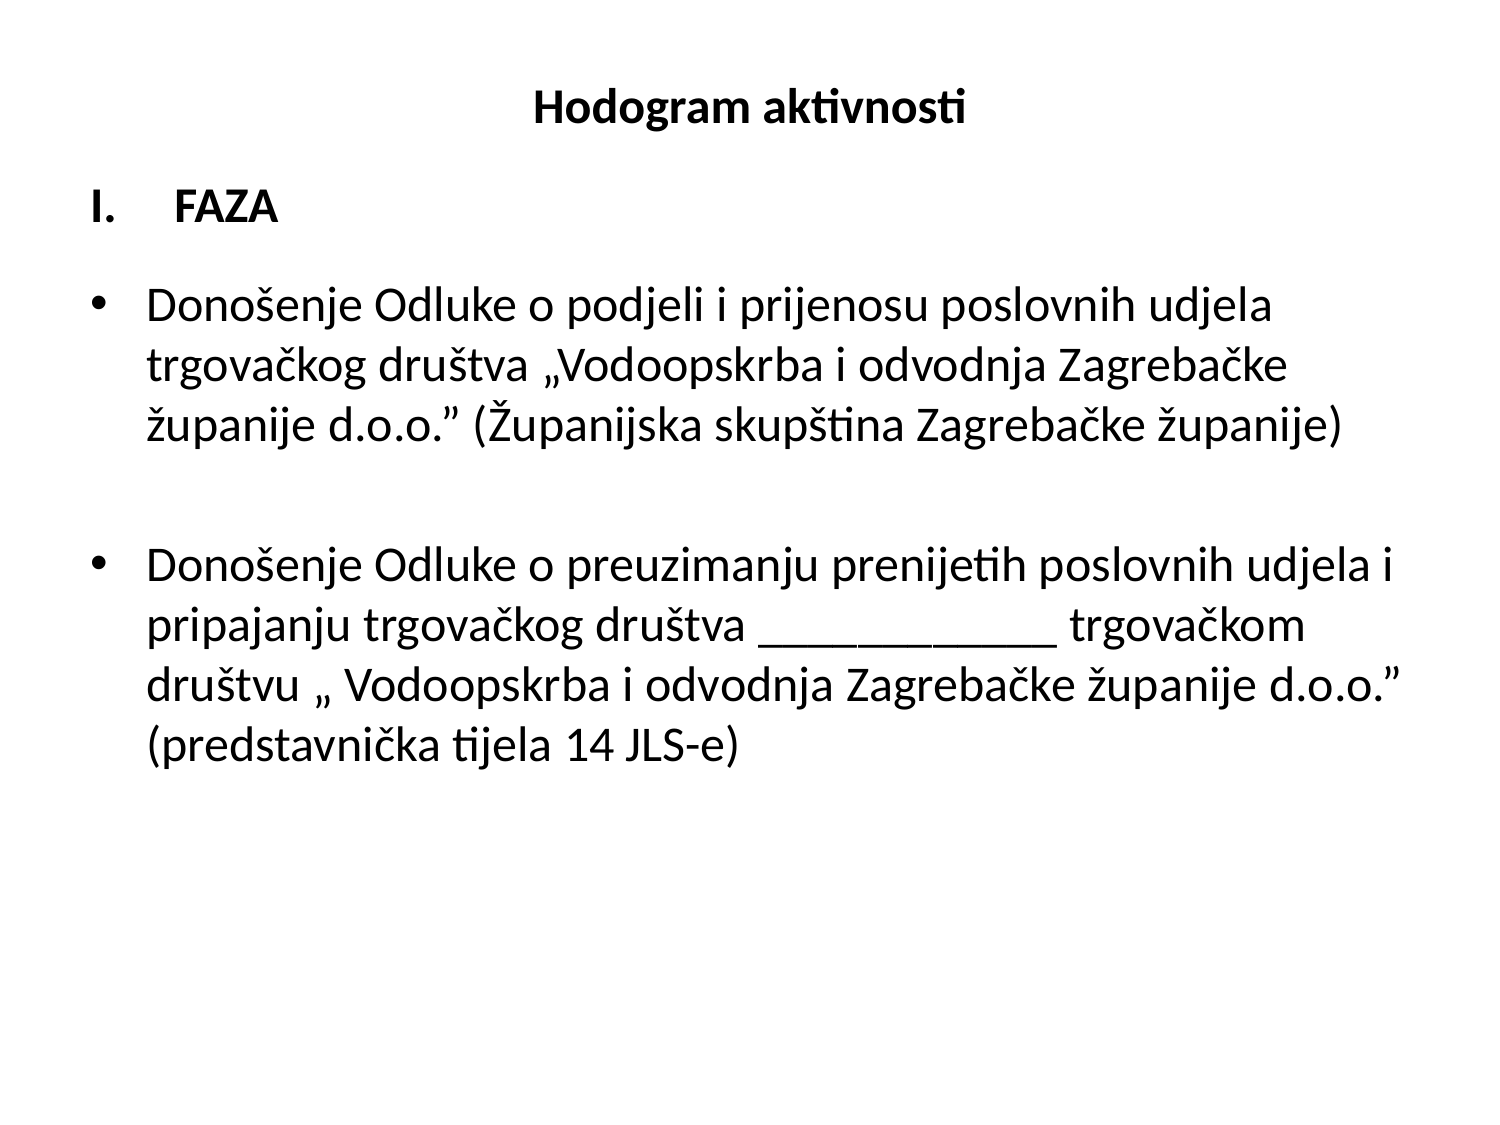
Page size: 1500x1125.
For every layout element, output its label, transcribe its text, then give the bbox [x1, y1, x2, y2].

list Hodogram aktivnosti FAZA Donošenje Odluke o podjeli i prijenosu poslovnih udjela trgovačkog društva „Vodoopskrba i odvodnja Zagrebačke županije d.o.o.” (Županijska skupština Zagrebačke županije) Donošenje Odluke o preuzimanju prenijetih poslovnih udjela i pripajanju trgovačkog društva ____________ trgovačkom društvu „ Vodoopskrba i odvodnja Zagrebačke županije d.o.o.” (predstavnička tijela 14 JLS-e) [75, 66, 1425, 1005]
